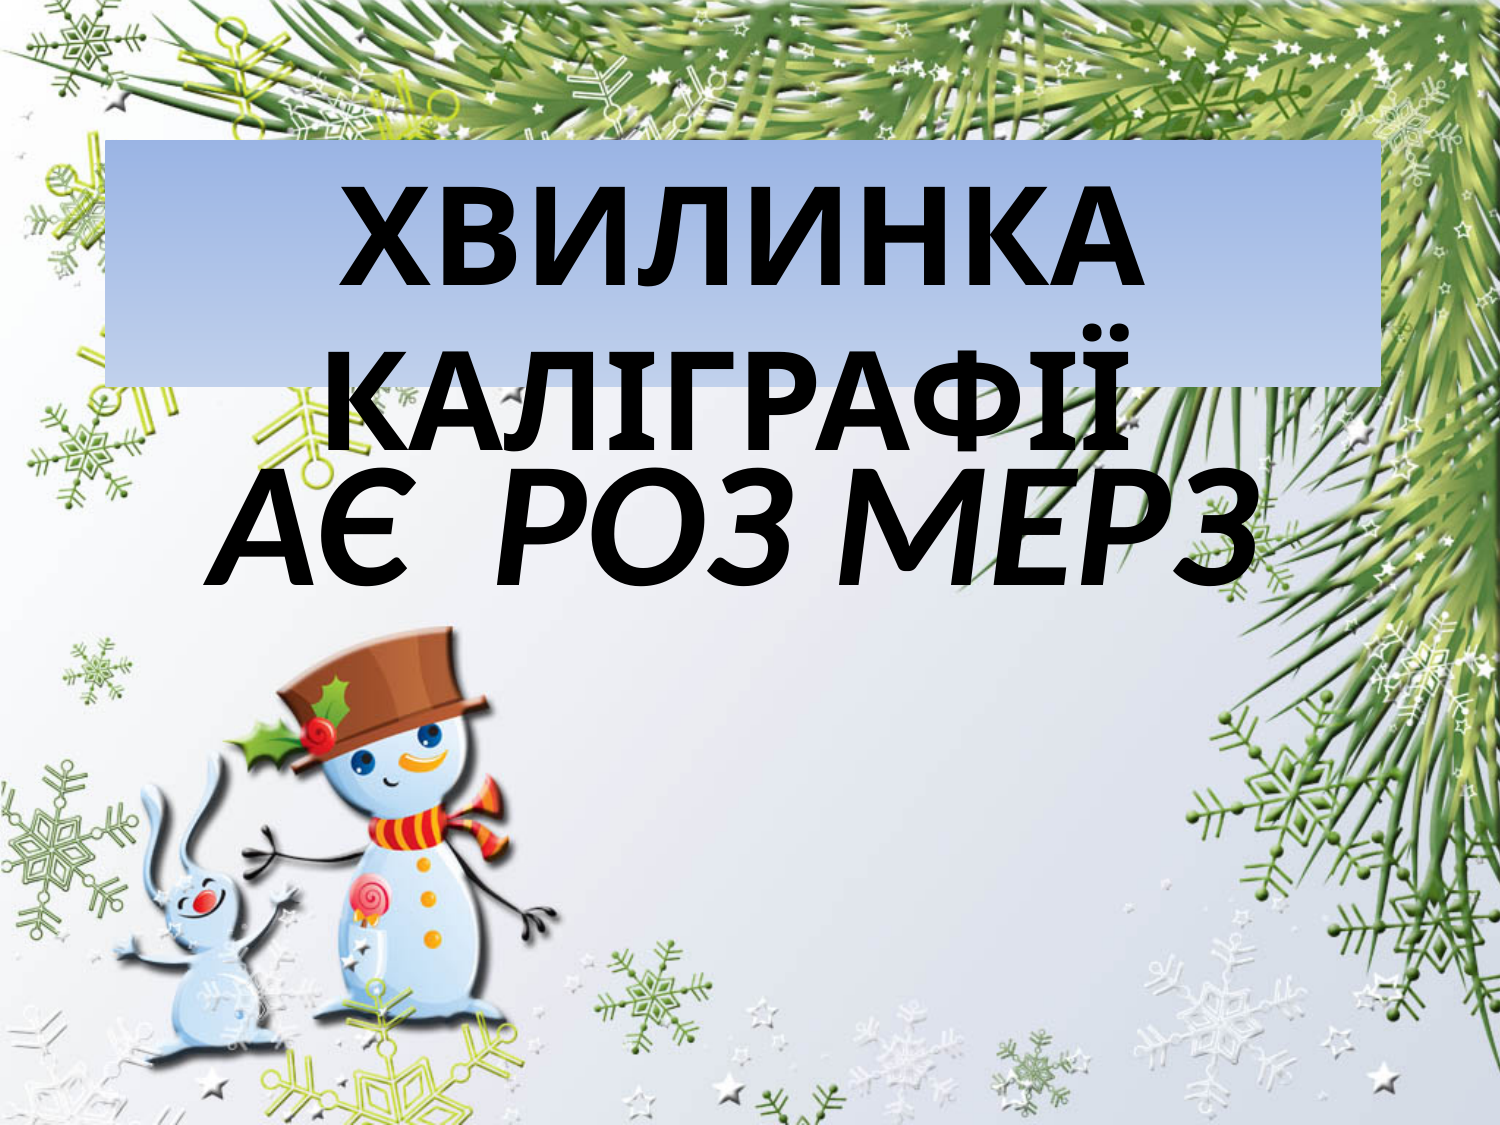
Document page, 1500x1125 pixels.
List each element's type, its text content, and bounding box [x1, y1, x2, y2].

picture [0, 0, 1500, 1125]
list ає роз мерз [117, 398, 1393, 657]
title Хвилинка каліграфії [105, 140, 1381, 387]
